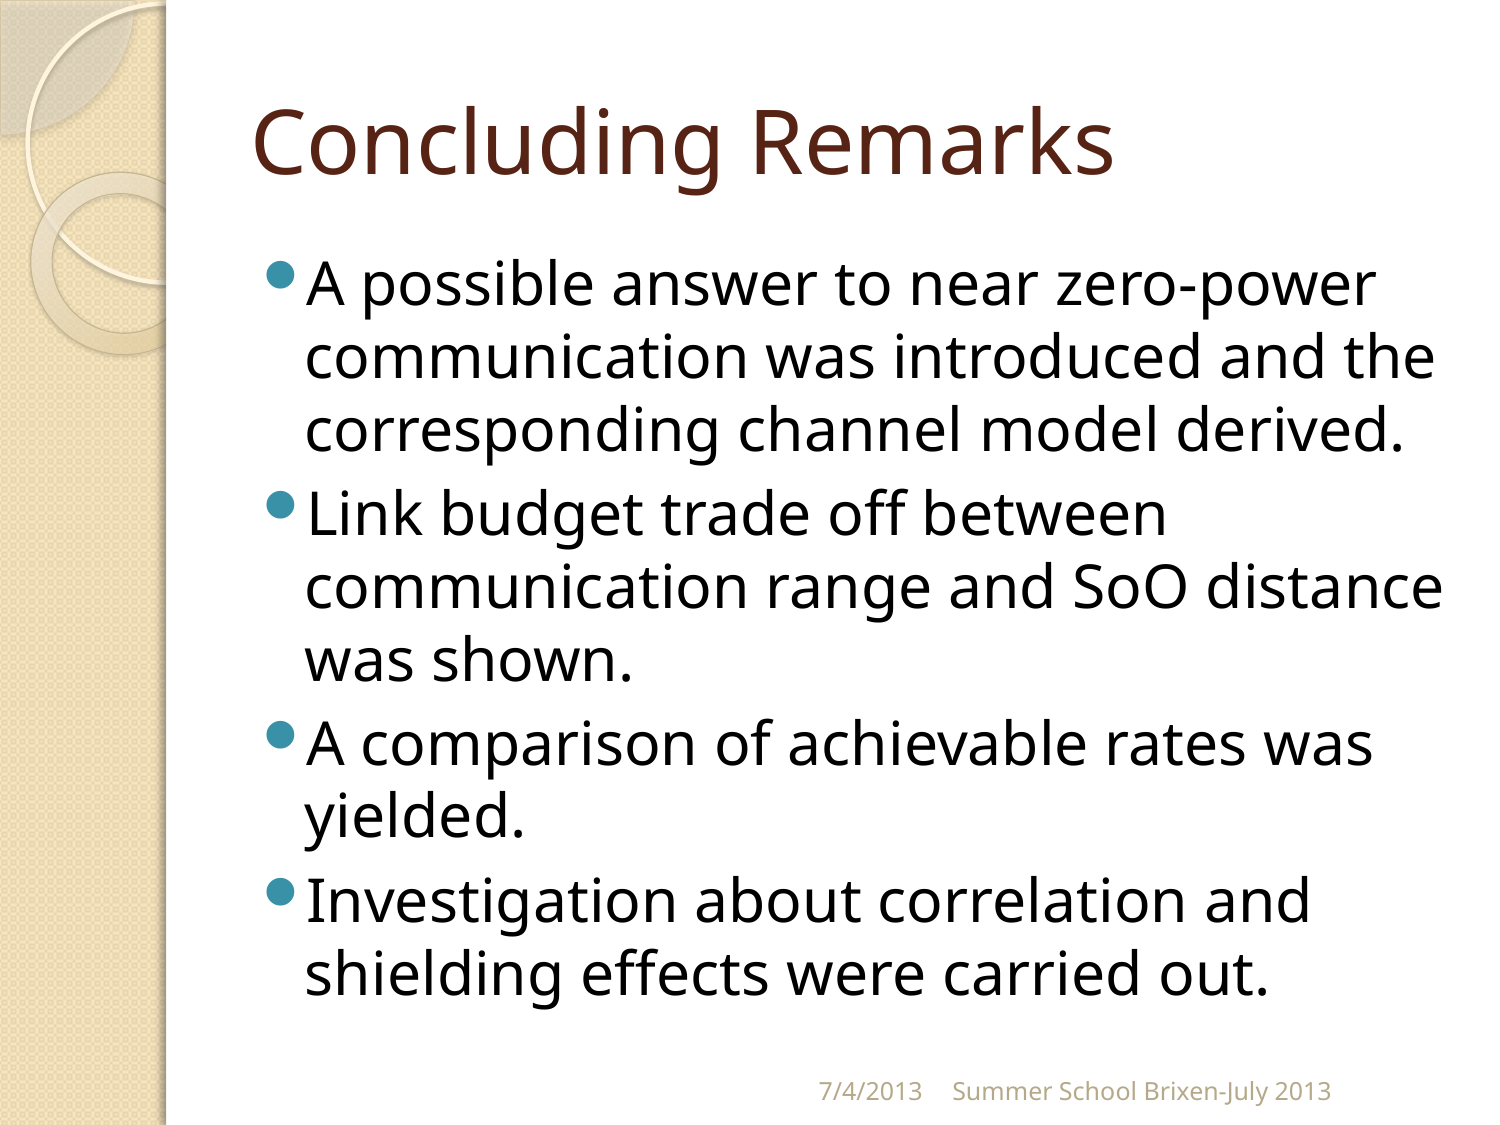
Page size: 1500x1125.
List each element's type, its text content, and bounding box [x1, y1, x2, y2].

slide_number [587, 1034, 937, 1113]
footer Summer School Brixen-July 2013 [937, 1034, 1413, 1113]
title Concluding Remarks [235, 45, 1466, 233]
list A possible answer to near zero-power communication was introduced and the corresponding channel model derived. Link budget trade off between communication range and SoO distance was shown. A comparison of achievable rates was yielded. Investigation about correlation and shielding effects were carried out. [235, 237, 1466, 1025]
